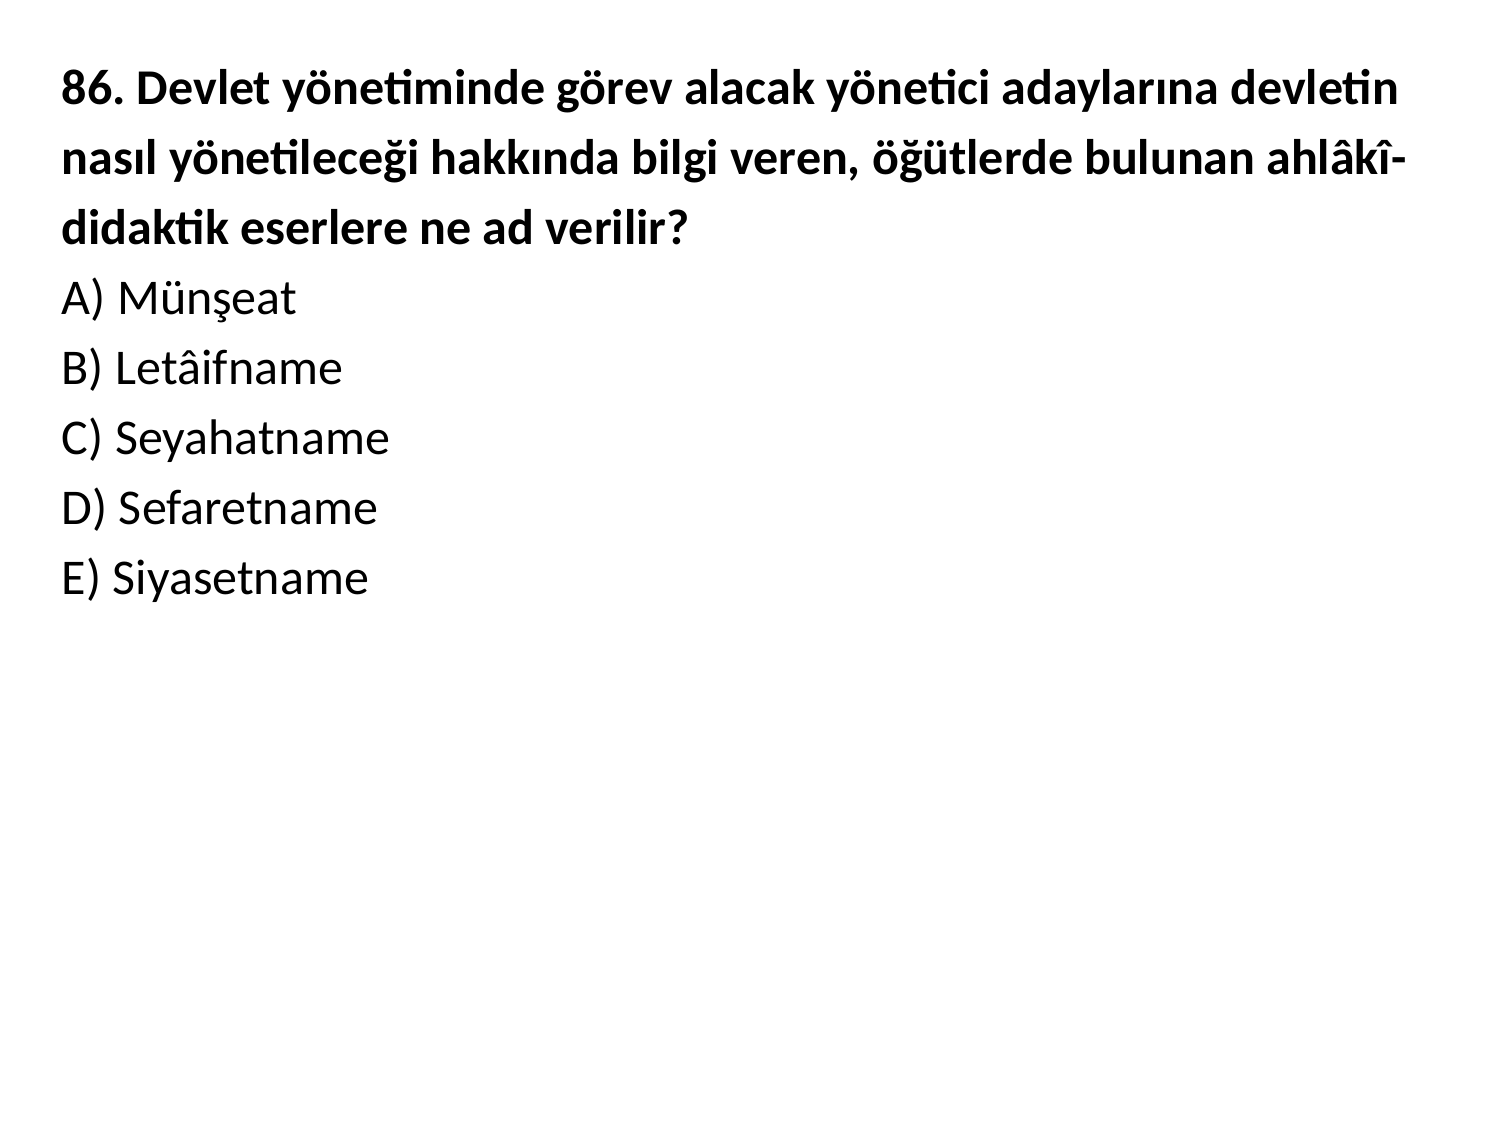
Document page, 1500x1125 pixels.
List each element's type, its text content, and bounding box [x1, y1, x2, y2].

list 86. Devlet yönetiminde görev alacak yönetici adaylarına devletin nasıl yönetileceği hakkında bilgi veren, öğütlerde bulunan ahlâkî- didaktik eserlere ne ad verilir? A) Münşeat B) Letâifname C) Seyahatname D) Sefaretname E) Siyasetname [46, 46, 1454, 1079]
